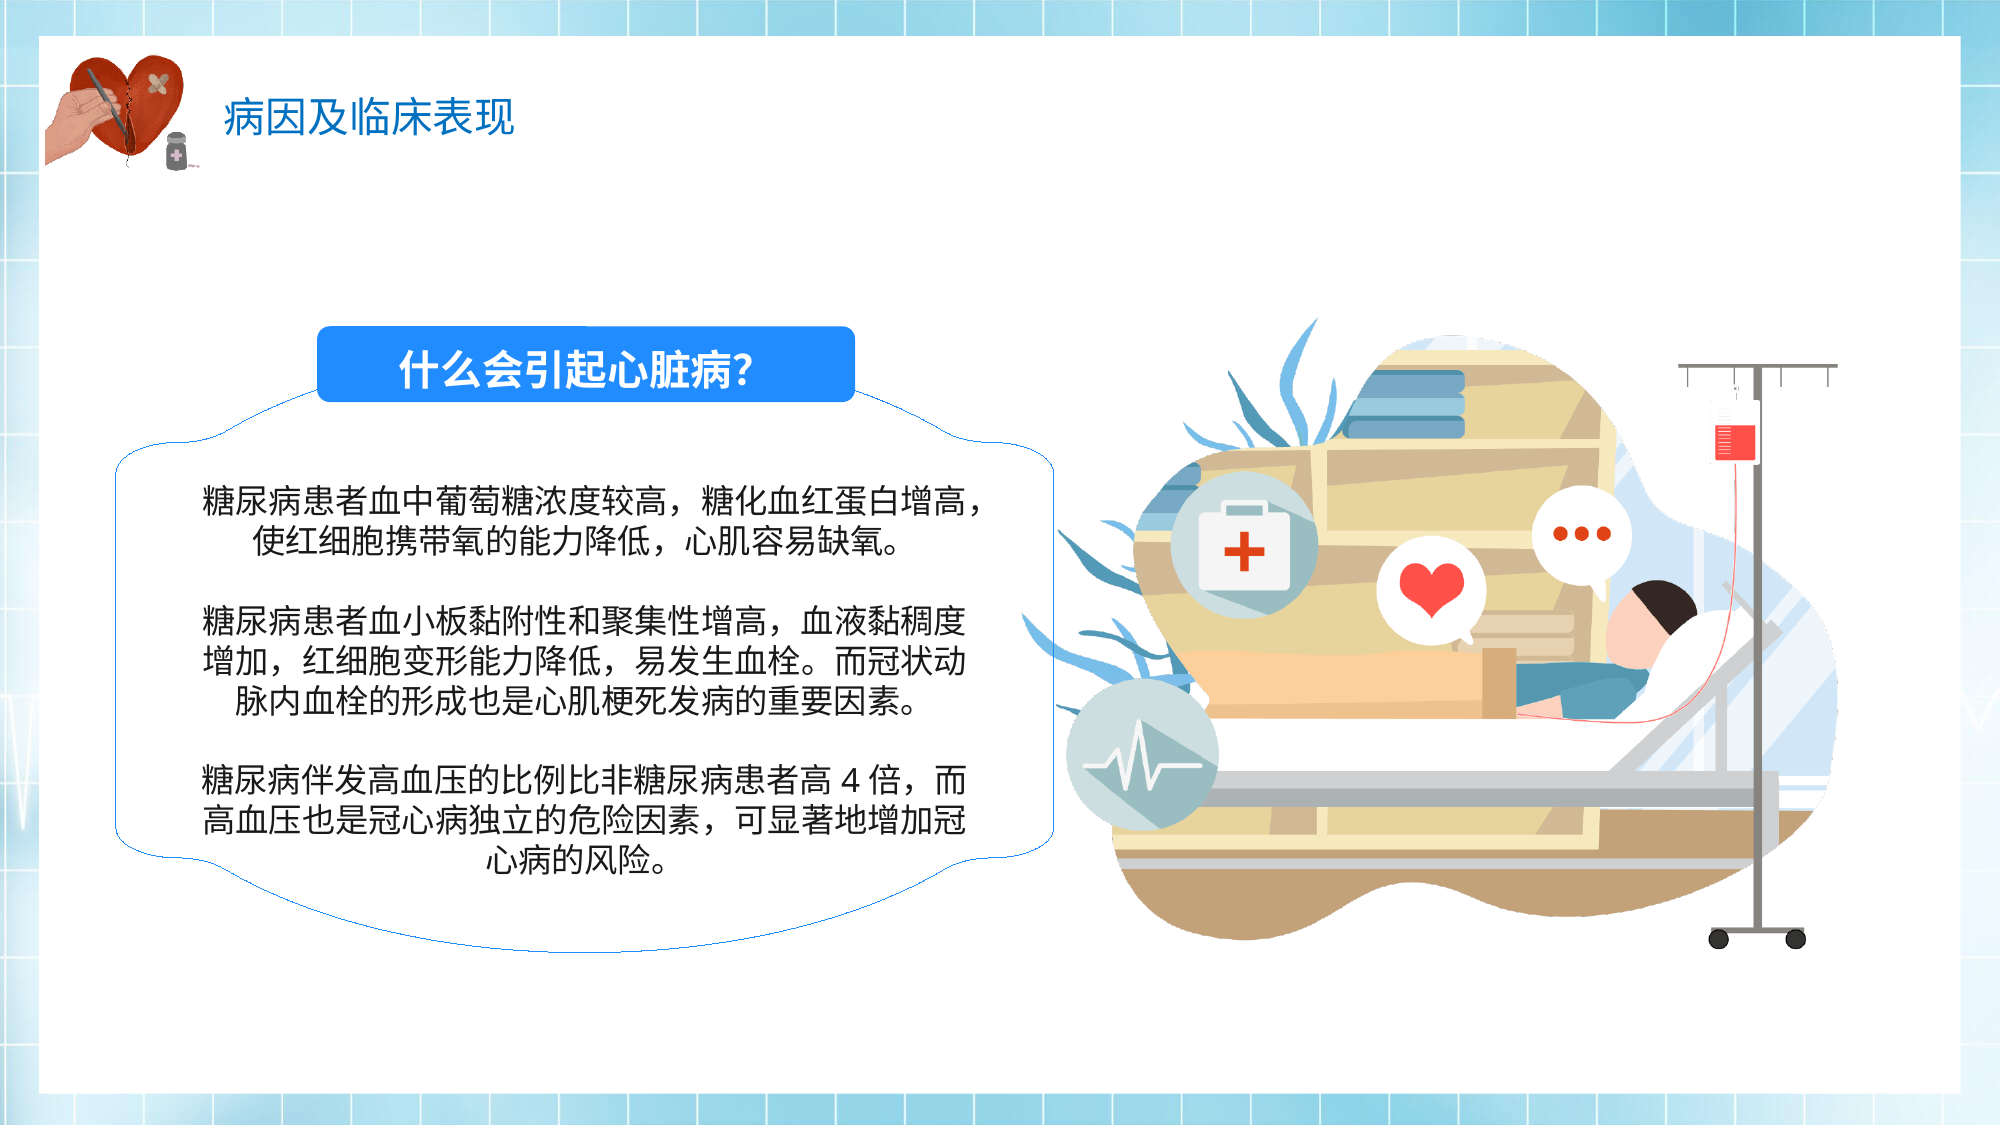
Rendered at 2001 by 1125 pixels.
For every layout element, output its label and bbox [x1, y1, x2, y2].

text_box [115, 326, 1054, 953]
picture [0, 0, 2000, 1125]
